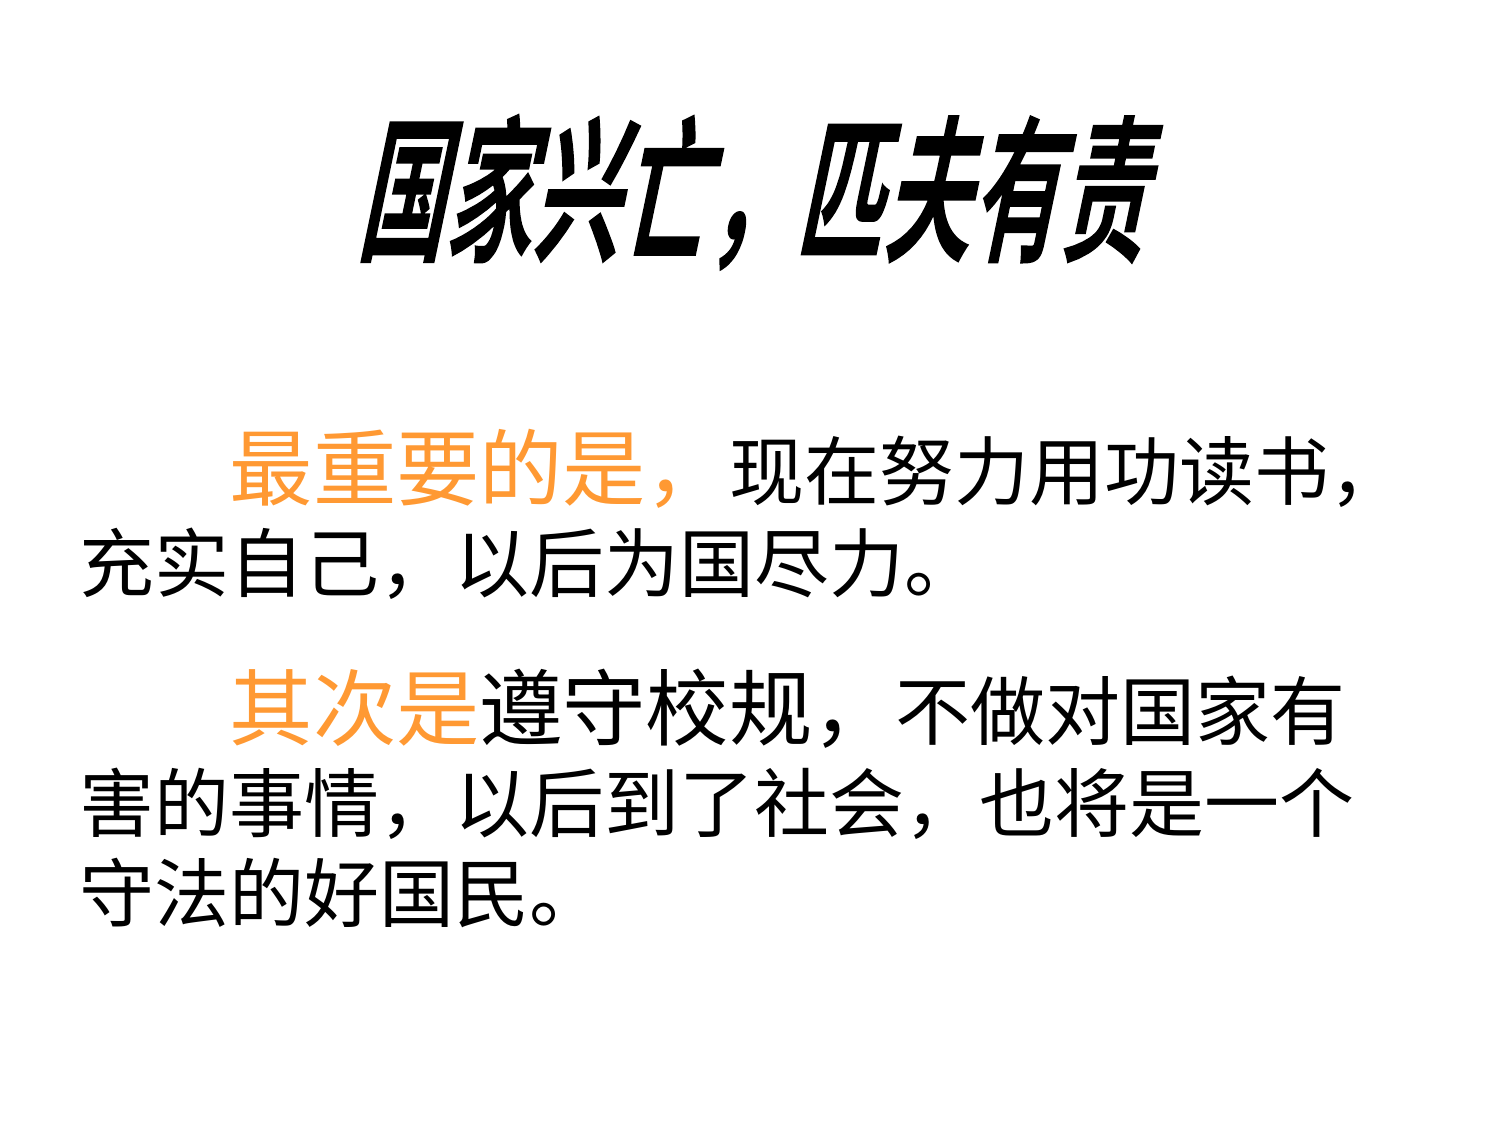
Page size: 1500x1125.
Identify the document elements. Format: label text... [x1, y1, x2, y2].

text_box 最重要的是，现在努力用功读书，充实自己，以后为国尽力。 其次是遵守校规，不做对国家有害的事情，以后到了社会，也将是一个守法的好国民。 [64, 408, 1430, 1035]
